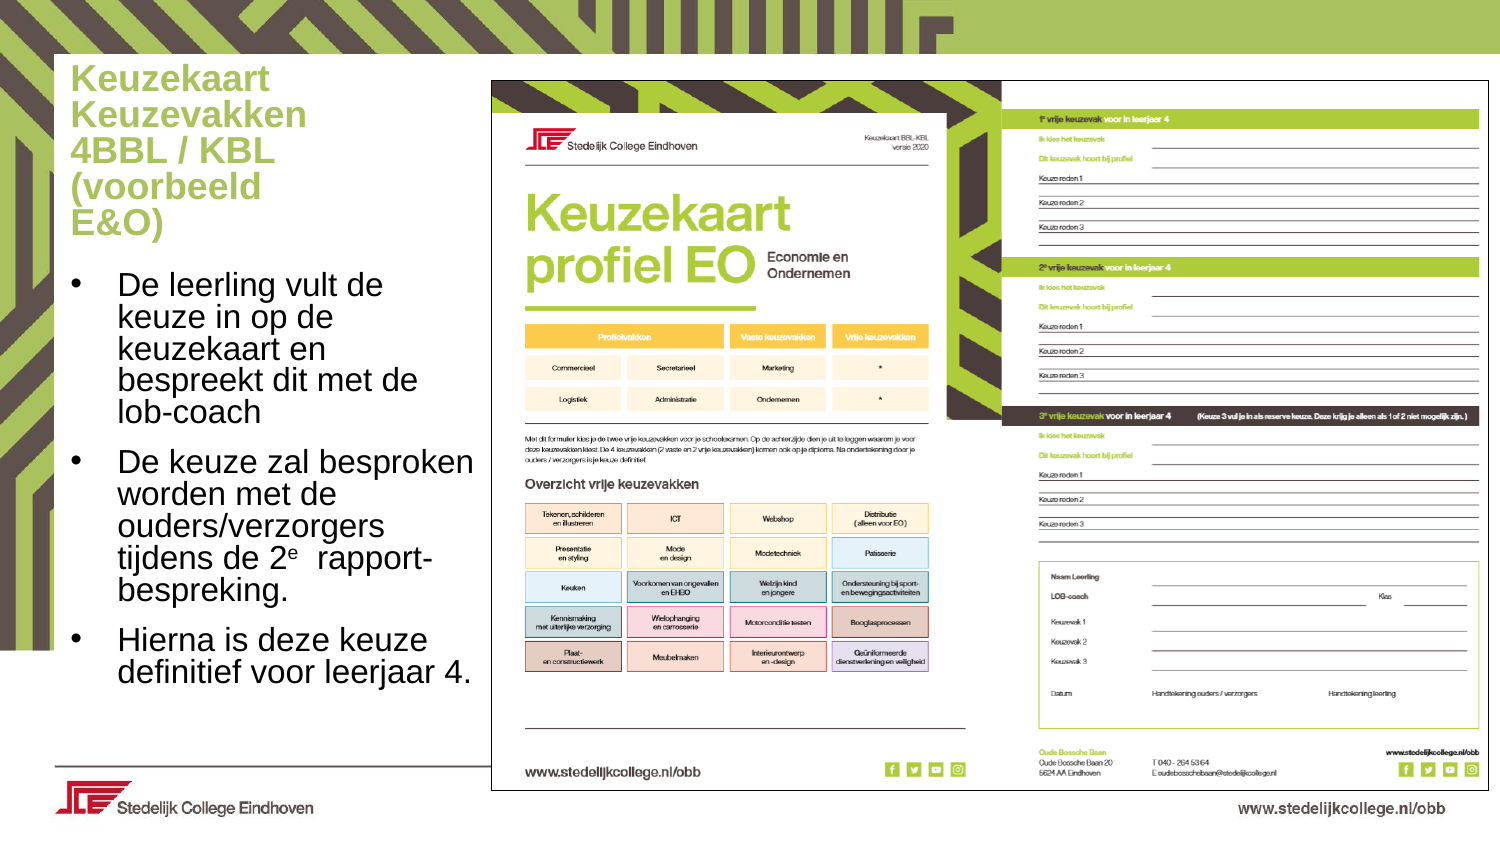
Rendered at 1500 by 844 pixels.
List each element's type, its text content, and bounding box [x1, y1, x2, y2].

list Keuzekaart Keuzevakken 4BBL / KBL (voorbeeld E&O) De leerling vult de keuze in op de keuzekaart en bespreekt dit met de lob-coach De keuze zal besproken worden met de ouders/verzorgers tijdens de 2e rapport-bespreking. Hierna is deze keuze definitief voor leerjaar 4. [55, 55, 492, 731]
picture [0, 0, 1500, 844]
